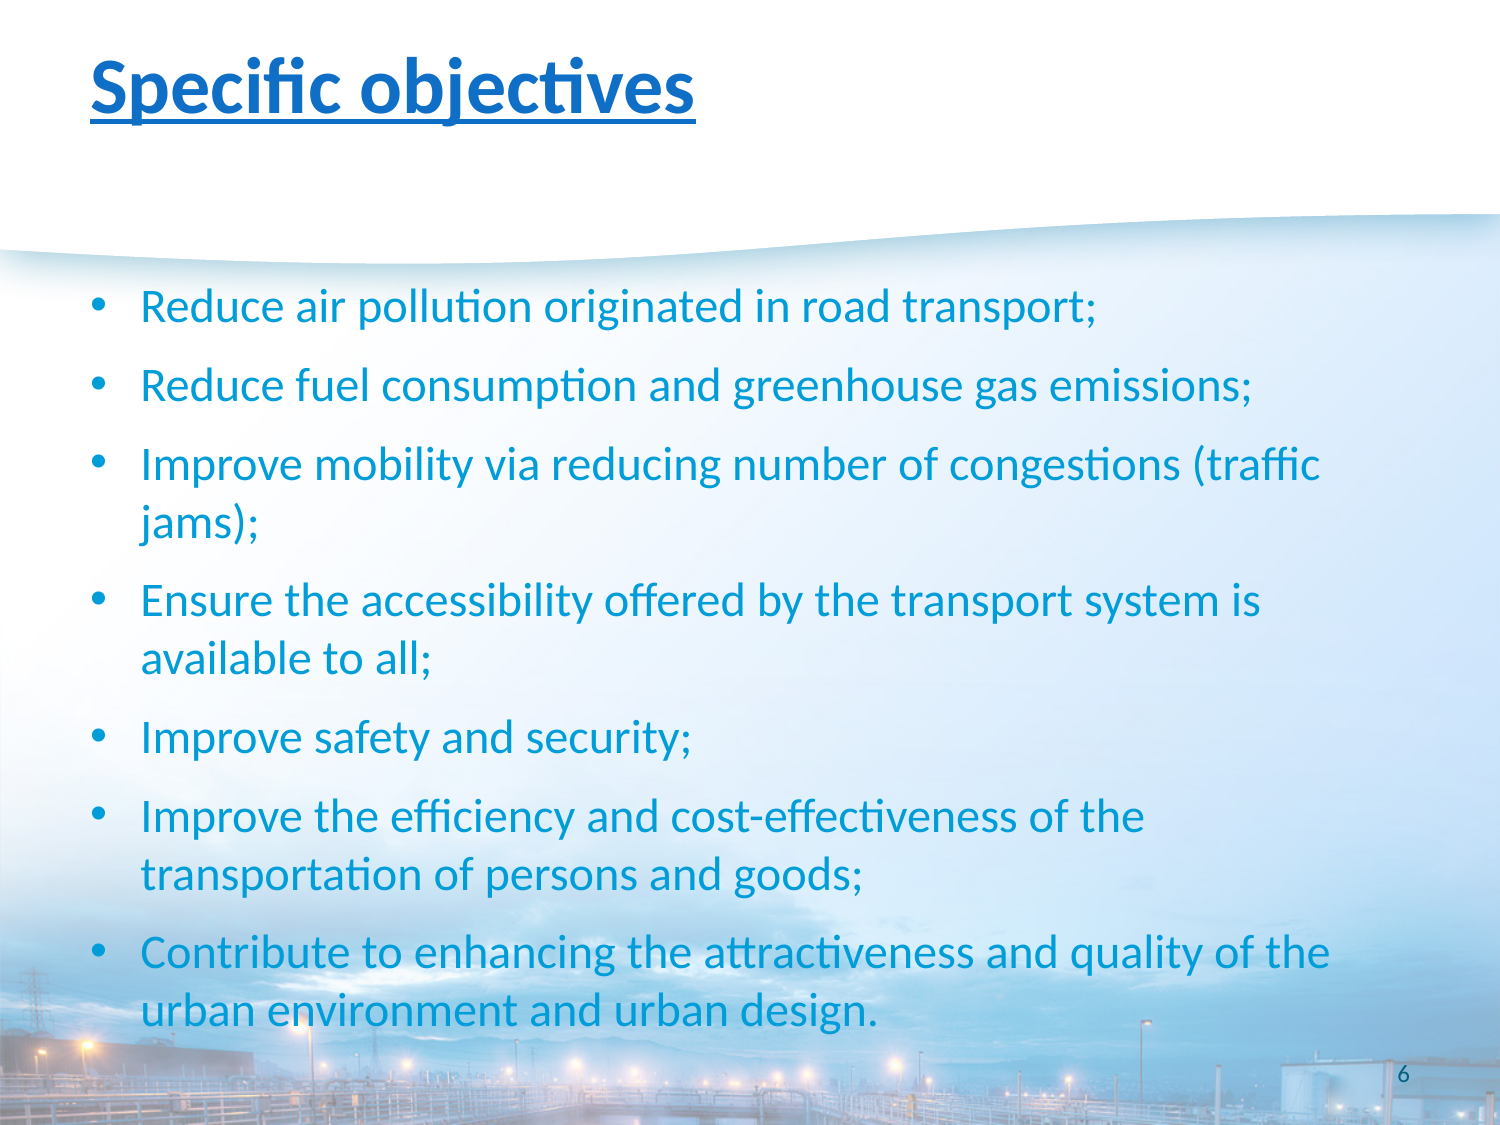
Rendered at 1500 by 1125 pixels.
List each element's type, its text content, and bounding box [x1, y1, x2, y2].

title Specific objectives [75, 45, 1483, 233]
picture [0, 215, 1500, 1125]
list Reduce air pollution originated in road transport; Reduce fuel consumption and greenhouse gas emissions; Improve mobility via reducing number of congestions (traffic jams); Ensure the accessibility offered by the transport system is available to all; Improve safety and security; Improve the efficiency and cost-effectiveness of the transportation of persons and goods; Contribute to enhancing the attractiveness and quality of the urban environment and urban design. [75, 267, 1425, 1047]
slide_number 6 [1074, 1042, 1425, 1103]
